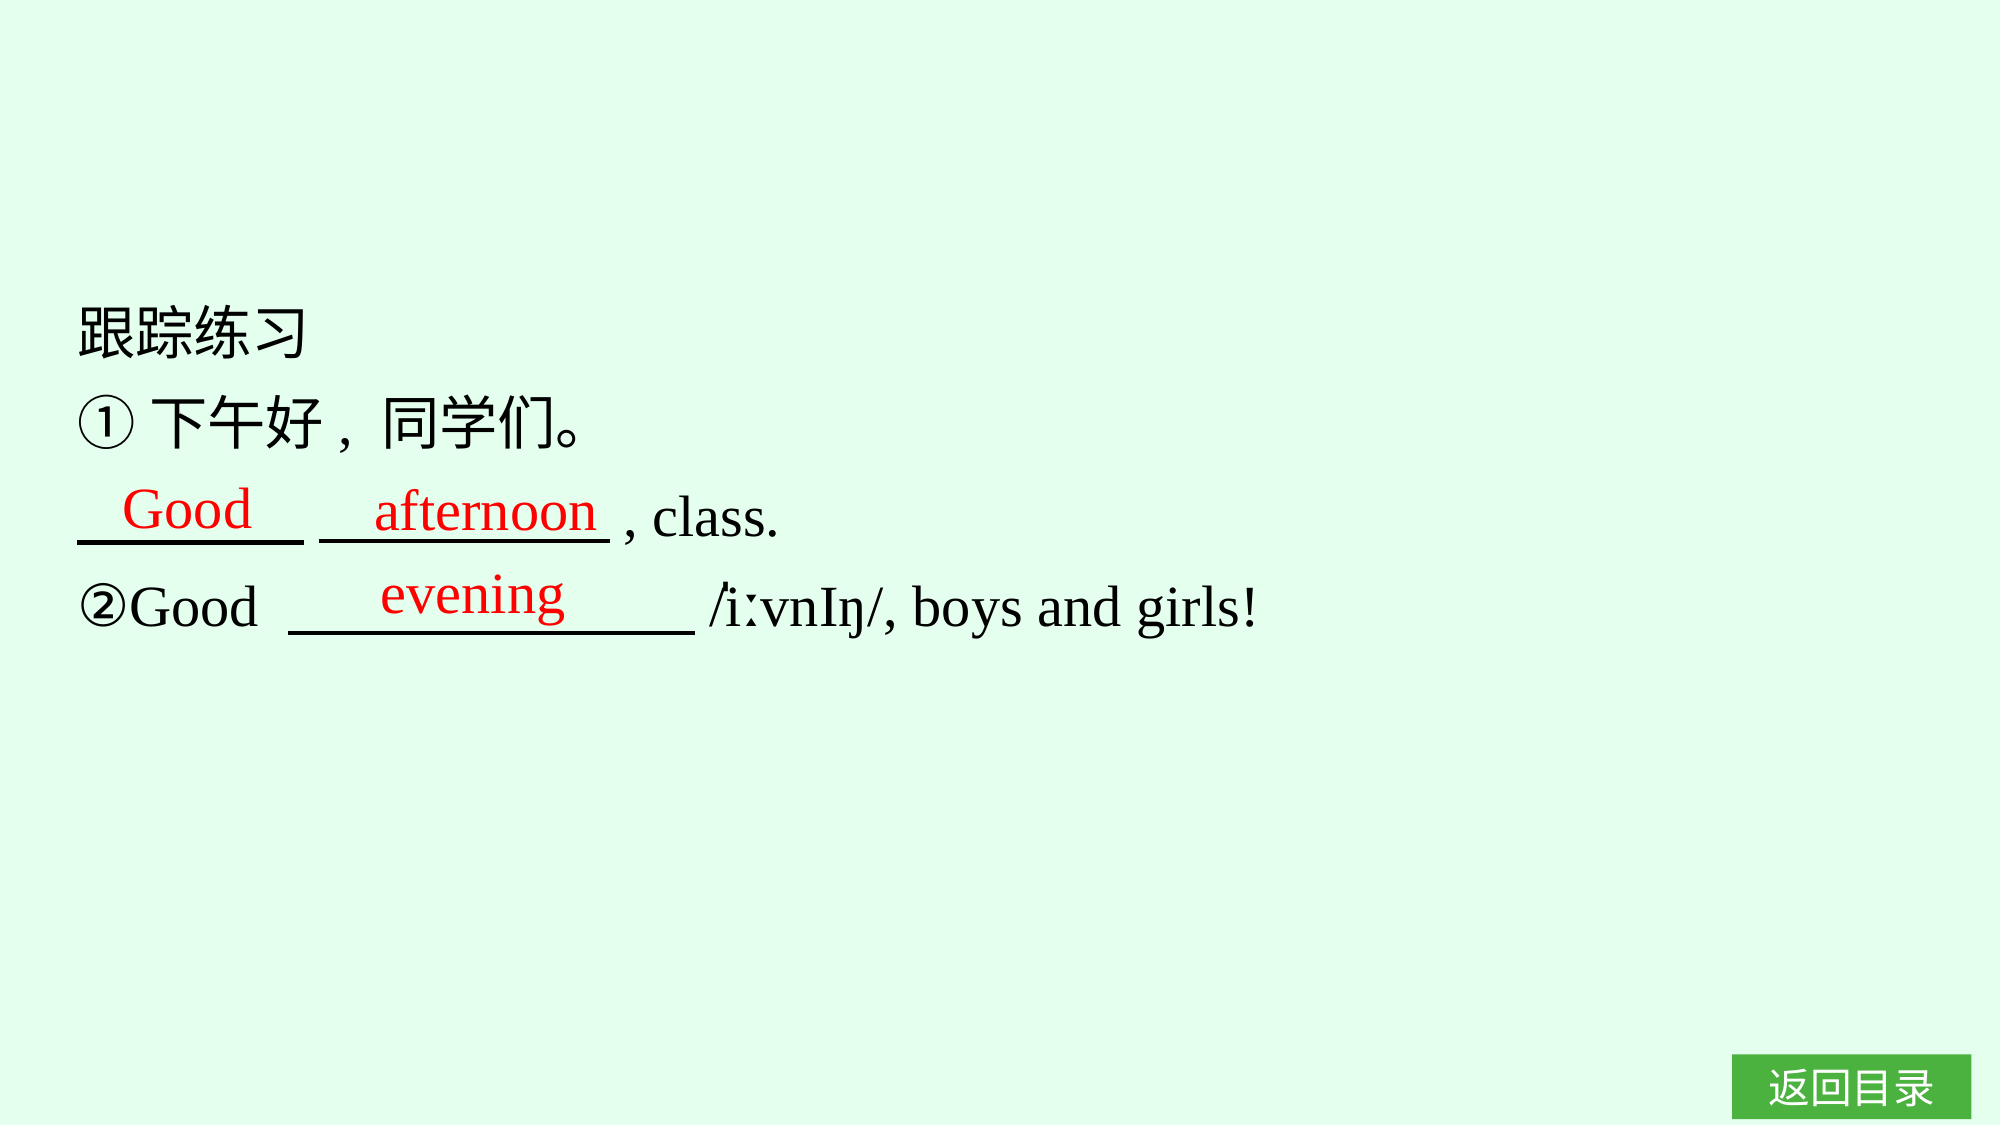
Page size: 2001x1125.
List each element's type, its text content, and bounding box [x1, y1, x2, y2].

text_box Good [107, 449, 268, 548]
text_box evening [366, 533, 581, 633]
text_box 跟踪练习 ①下午好, 同学们。 , class. ②Good /̍iːvnIŋ/, boys and girls! [62, 267, 1938, 646]
text_box afternoon [359, 450, 686, 550]
